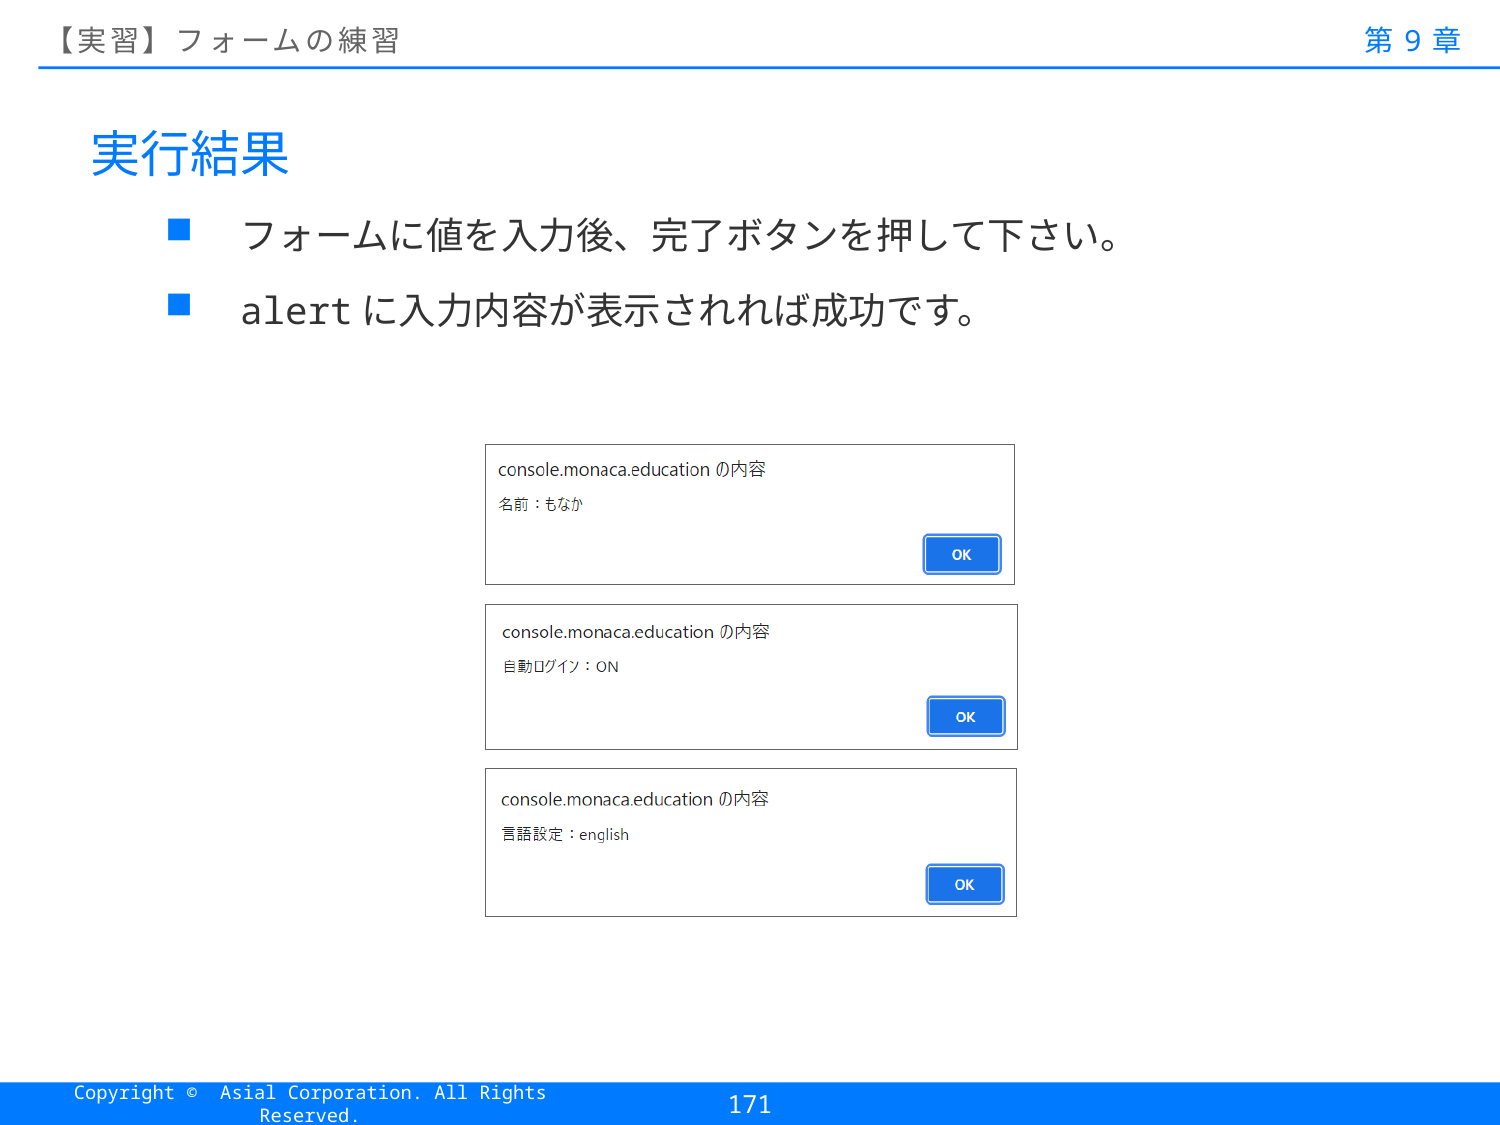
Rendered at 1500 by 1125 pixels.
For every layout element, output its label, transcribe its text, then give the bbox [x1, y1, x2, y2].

picture [484, 603, 1018, 750]
list 第9章 [702, 7, 1477, 72]
picture [484, 768, 1017, 917]
list 実行結果 フォームに値を入力後、完了ボタンを押して下さい。 alertに入力内容が表示されれば成功です。 [75, 84, 1425, 988]
title 【実習】フォームの練習 [29, 7, 702, 72]
slide_number 171 [581, 1075, 919, 1125]
picture [484, 444, 1015, 585]
